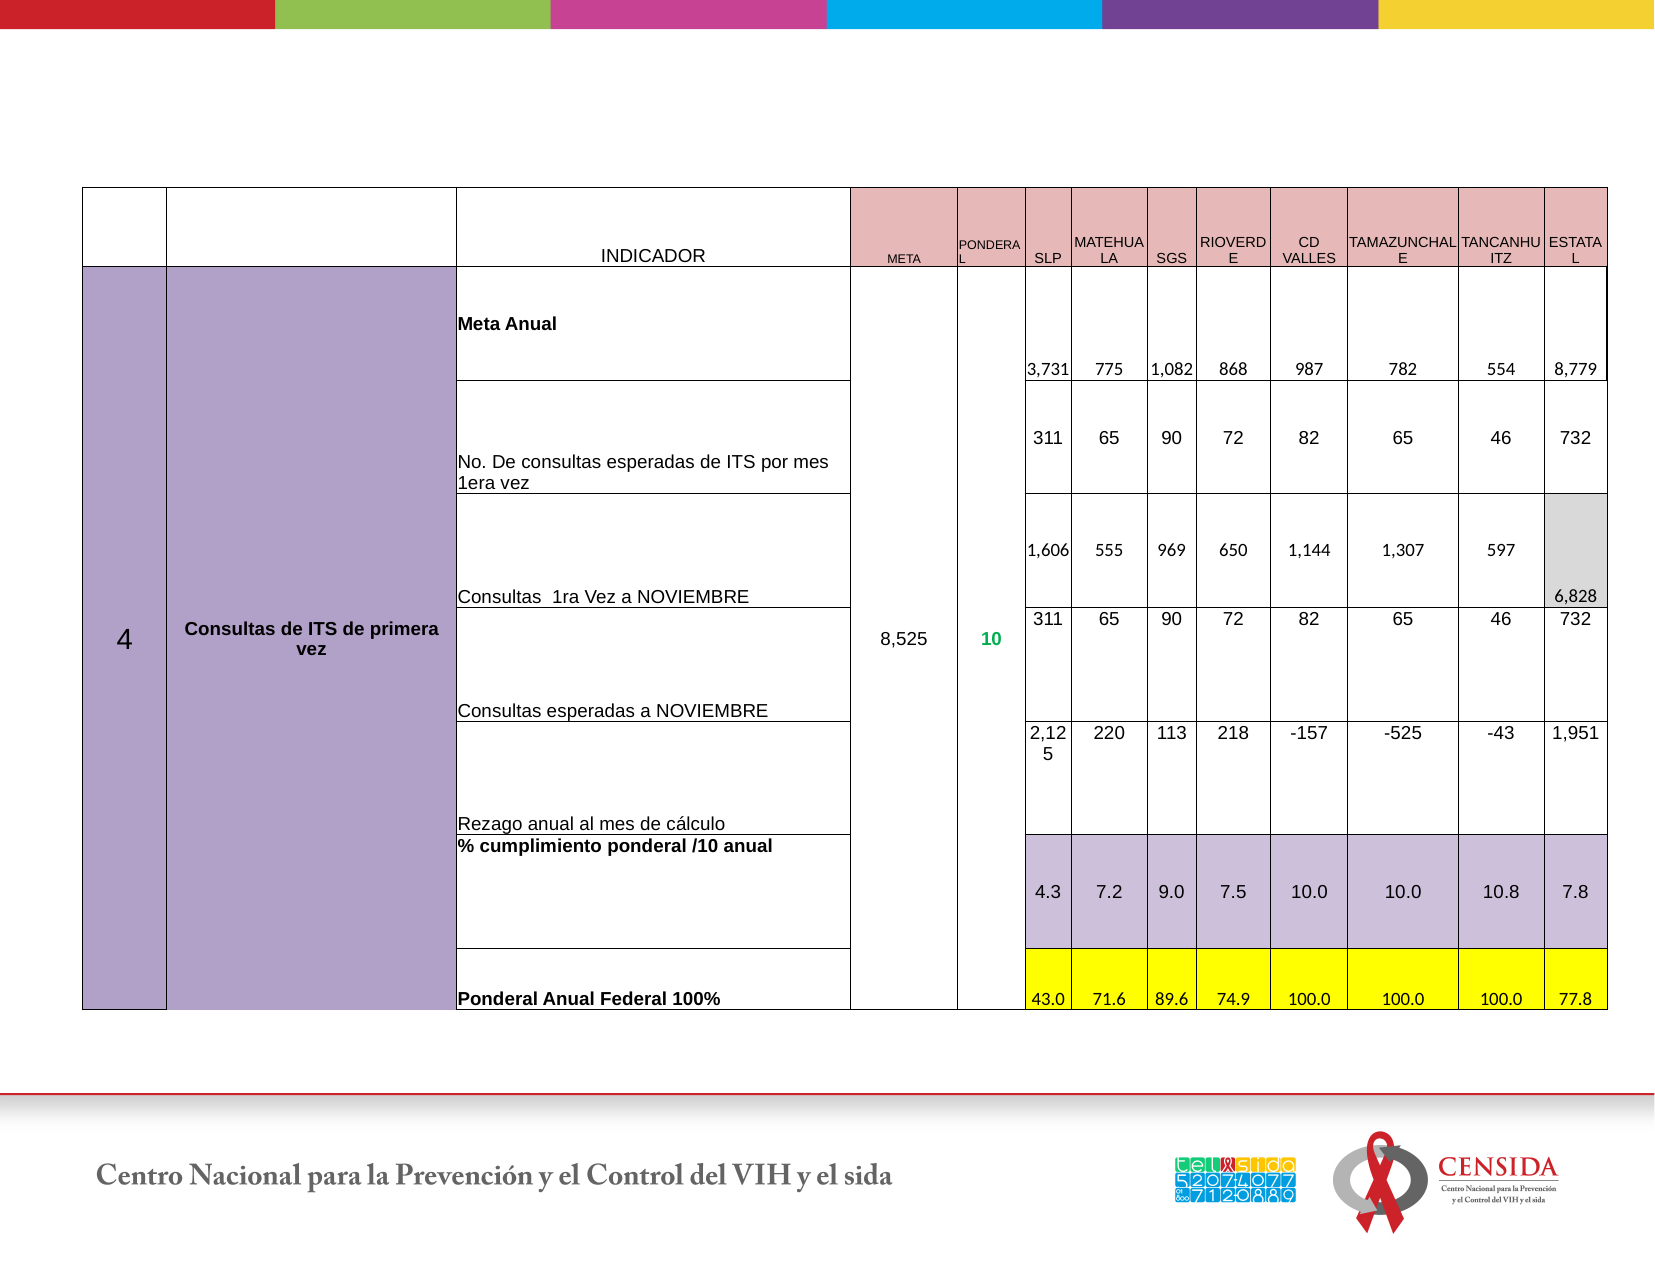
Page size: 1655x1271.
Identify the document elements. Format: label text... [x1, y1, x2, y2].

table_cell 90 [1148, 381, 1196, 493]
table_cell 554 [1459, 267, 1544, 380]
table_cell 987 [1271, 267, 1347, 380]
table_cell Consultas de ITS de primera vez [167, 267, 456, 1010]
table_cell 6,828 [1545, 494, 1607, 607]
table_cell 1,606 [1026, 494, 1071, 607]
table_cell 4.3 [1026, 835, 1071, 948]
table_header SLP [1026, 188, 1071, 266]
table_cell 8,525 [851, 267, 957, 1009]
table_cell Rezago anual al mes de cálculo [457, 722, 850, 834]
table_header TANCANHUITZ [1459, 188, 1544, 266]
table_cell 72 [1197, 608, 1270, 721]
table_cell 90 [1148, 608, 1196, 721]
table_cell 46 [1459, 381, 1544, 493]
table_cell 1,082 [1148, 267, 1196, 380]
table_cell 43.0 [1026, 949, 1071, 1009]
table_cell 10.0 [1271, 835, 1347, 948]
table_cell 732 [1545, 381, 1607, 493]
table_cell 65 [1072, 608, 1147, 721]
table_cell -157 [1271, 722, 1347, 834]
table_cell 650 [1197, 494, 1270, 607]
table_cell Consultas 1ra Vez a NOVIEMBRE [457, 494, 850, 607]
table_cell Ponderal Anual Federal 100% [457, 949, 850, 1009]
table_header [167, 188, 456, 266]
table_header RIOVERDE [1197, 188, 1270, 266]
table_cell 868 [1197, 267, 1270, 380]
table_cell 77.8 [1545, 949, 1607, 1009]
table_cell 3,731 [1026, 267, 1071, 380]
table_cell 10.0 [1348, 835, 1458, 948]
table_cell 7.2 [1072, 835, 1147, 948]
table_cell 72 [1197, 381, 1270, 493]
table_cell 65 [1348, 381, 1458, 493]
table_cell 220 [1072, 722, 1147, 834]
table_cell 100.0 [1271, 949, 1347, 1009]
table_header MATEHUALA [1072, 188, 1147, 266]
table_cell 46 [1459, 608, 1544, 721]
table_cell 100.0 [1459, 949, 1544, 1009]
table_cell 7.8 [1545, 835, 1607, 948]
table_header INDICADOR [457, 188, 850, 266]
table_header META [851, 188, 957, 266]
table_cell 74.9 [1197, 949, 1270, 1009]
table_cell 311 [1026, 608, 1071, 721]
table_cell 597 [1459, 494, 1544, 607]
table_cell -43 [1459, 722, 1544, 834]
table_cell 10.8 [1459, 835, 1544, 948]
table_cell 311 [1026, 381, 1071, 493]
table_header CD VALLES [1271, 188, 1347, 266]
table_cell 782 [1348, 267, 1458, 380]
table_header SGS [1148, 188, 1196, 266]
table_cell 732 [1545, 608, 1607, 721]
table_cell 82 [1271, 608, 1347, 721]
table_cell 775 [1072, 267, 1147, 380]
table_cell 1,951 [1545, 722, 1607, 834]
table_cell 89.6 [1148, 949, 1196, 1009]
table_cell 65 [1072, 381, 1147, 493]
table_cell 10 [958, 267, 1025, 1009]
table_cell 71.6 [1072, 949, 1147, 1009]
table_cell 218 [1197, 722, 1270, 834]
table_cell 7.5 [1197, 835, 1270, 948]
table_cell -525 [1348, 722, 1458, 834]
table_cell 4 [83, 267, 166, 1009]
picture [0, 0, 1655, 1271]
table_cell 8,779 [1545, 267, 1606, 380]
table_cell 100.0 [1348, 949, 1458, 1009]
table_cell 113 [1148, 722, 1196, 834]
table_header PONDERAL [958, 188, 1025, 266]
table_header [83, 188, 166, 266]
table_cell 969 [1148, 494, 1196, 607]
table_header ESTATAL [1545, 188, 1607, 266]
table_cell 1,307 [1348, 494, 1458, 607]
table_cell No. De consultas esperadas de ITS por mes 1era vez [457, 381, 850, 493]
table_cell Consultas esperadas a NOVIEMBRE [457, 608, 850, 721]
table_cell Meta Anual [457, 267, 850, 380]
table_cell 1,144 [1271, 494, 1347, 607]
table_cell % cumplimiento ponderal /10 anual [457, 835, 850, 948]
table_header TAMAZUNCHALE [1348, 188, 1458, 266]
table_cell 82 [1271, 381, 1347, 493]
table_cell 9.0 [1148, 835, 1196, 948]
table_cell 2,125 [1026, 722, 1071, 834]
table_cell 65 [1348, 608, 1458, 721]
table_cell 555 [1072, 494, 1147, 607]
